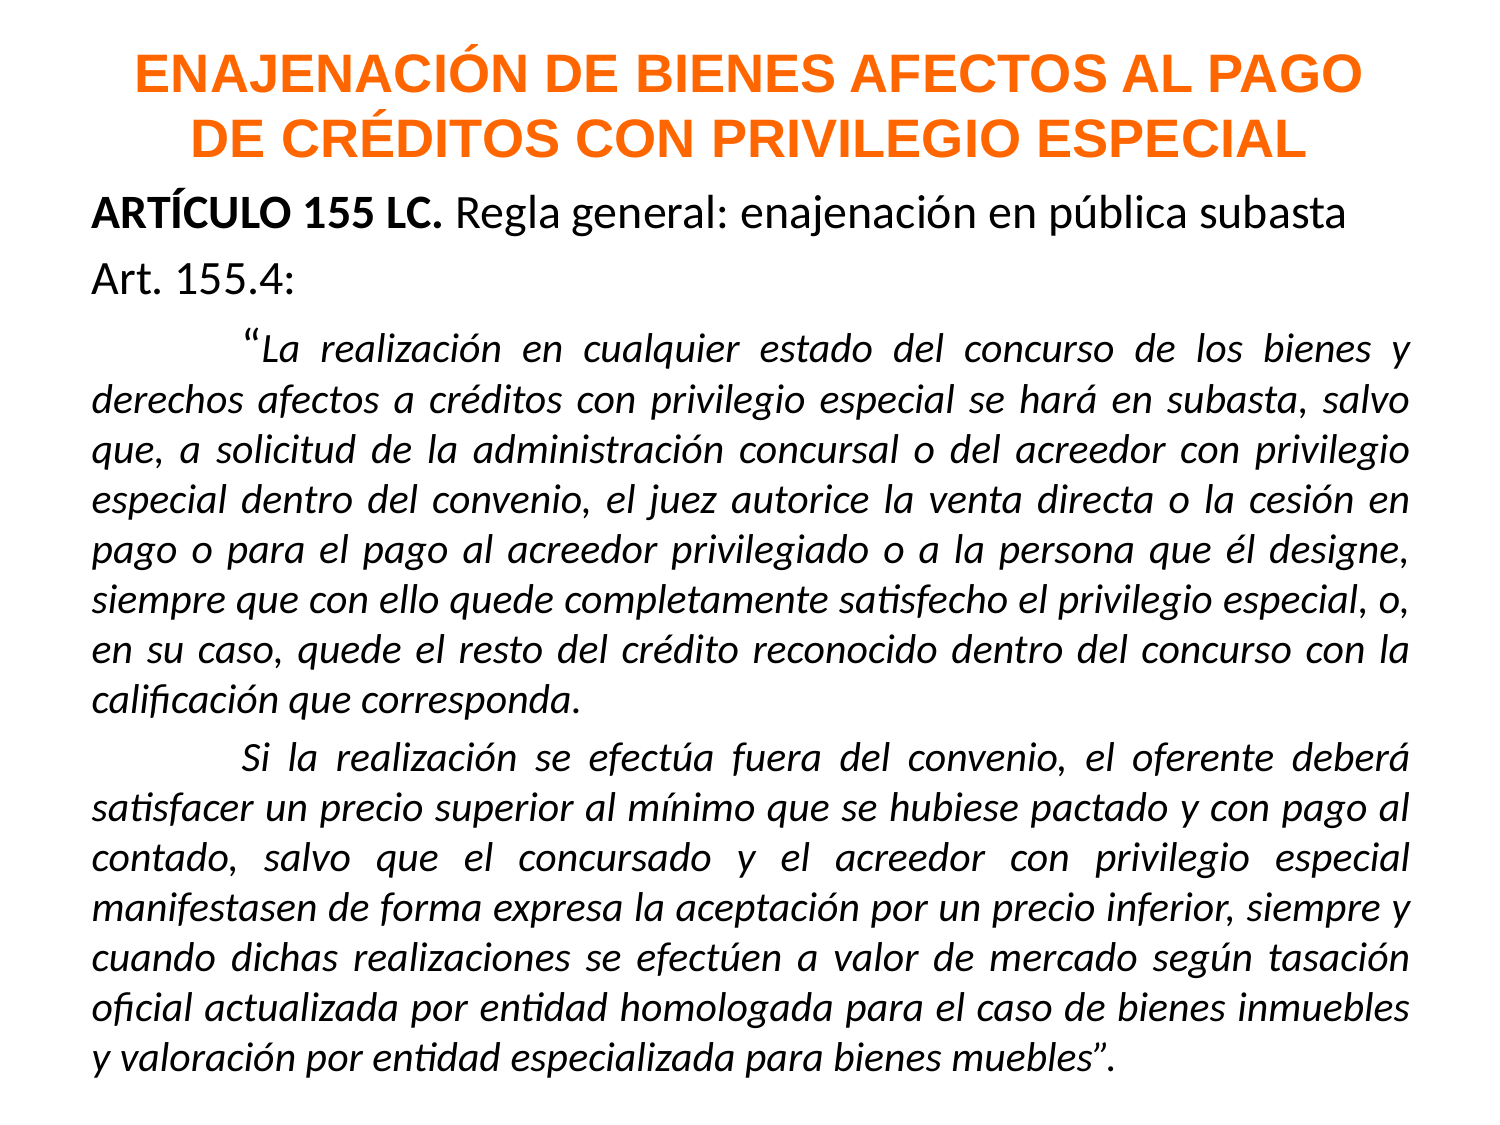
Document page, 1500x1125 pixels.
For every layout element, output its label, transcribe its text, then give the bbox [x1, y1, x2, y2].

footer [41, 1047, 597, 1107]
title ENAJENACIÓN DE BIENES AFECTOS AL PAGO DE CRÉDITOS CON PRIVILEGIO ESPECIAL [75, 45, 1425, 161]
list ARTÍCULO 155 LC. Regla general: enajenación en pública subasta Art. 155.4: “La realización en cualquier estado del concurso de los bienes y derechos afectos a créditos con privilegio especial se hará en subasta, salvo que, a solicitud de la administración concursal o del acreedor con privilegio especial dentro del convenio, el juez autorice la venta directa o la cesión en pago o para el pago al acreedor privilegiado o a la persona que él designe, siempre que con ello quede completamente satisfecho el privilegio especial, o, en su caso, quede el resto del crédito reconocido dentro del concurso con la calificación que corresponda. Si la realización se efectúa fuera del convenio, el oferente deberá satisfacer un precio superior al mínimo que se hubiese pactado y con pago al contado, salvo que el concursado y el acreedor con privilegio especial manifestasen de forma expresa la aceptación por un precio inferior, siempre y cuando dichas realizaciones se efectúen a valor de mercado según tasación oficial actualizada por entidad homologada para el caso de bienes inmuebles y valoración por entidad especializada para bienes muebles”. [76, 172, 1427, 1106]
